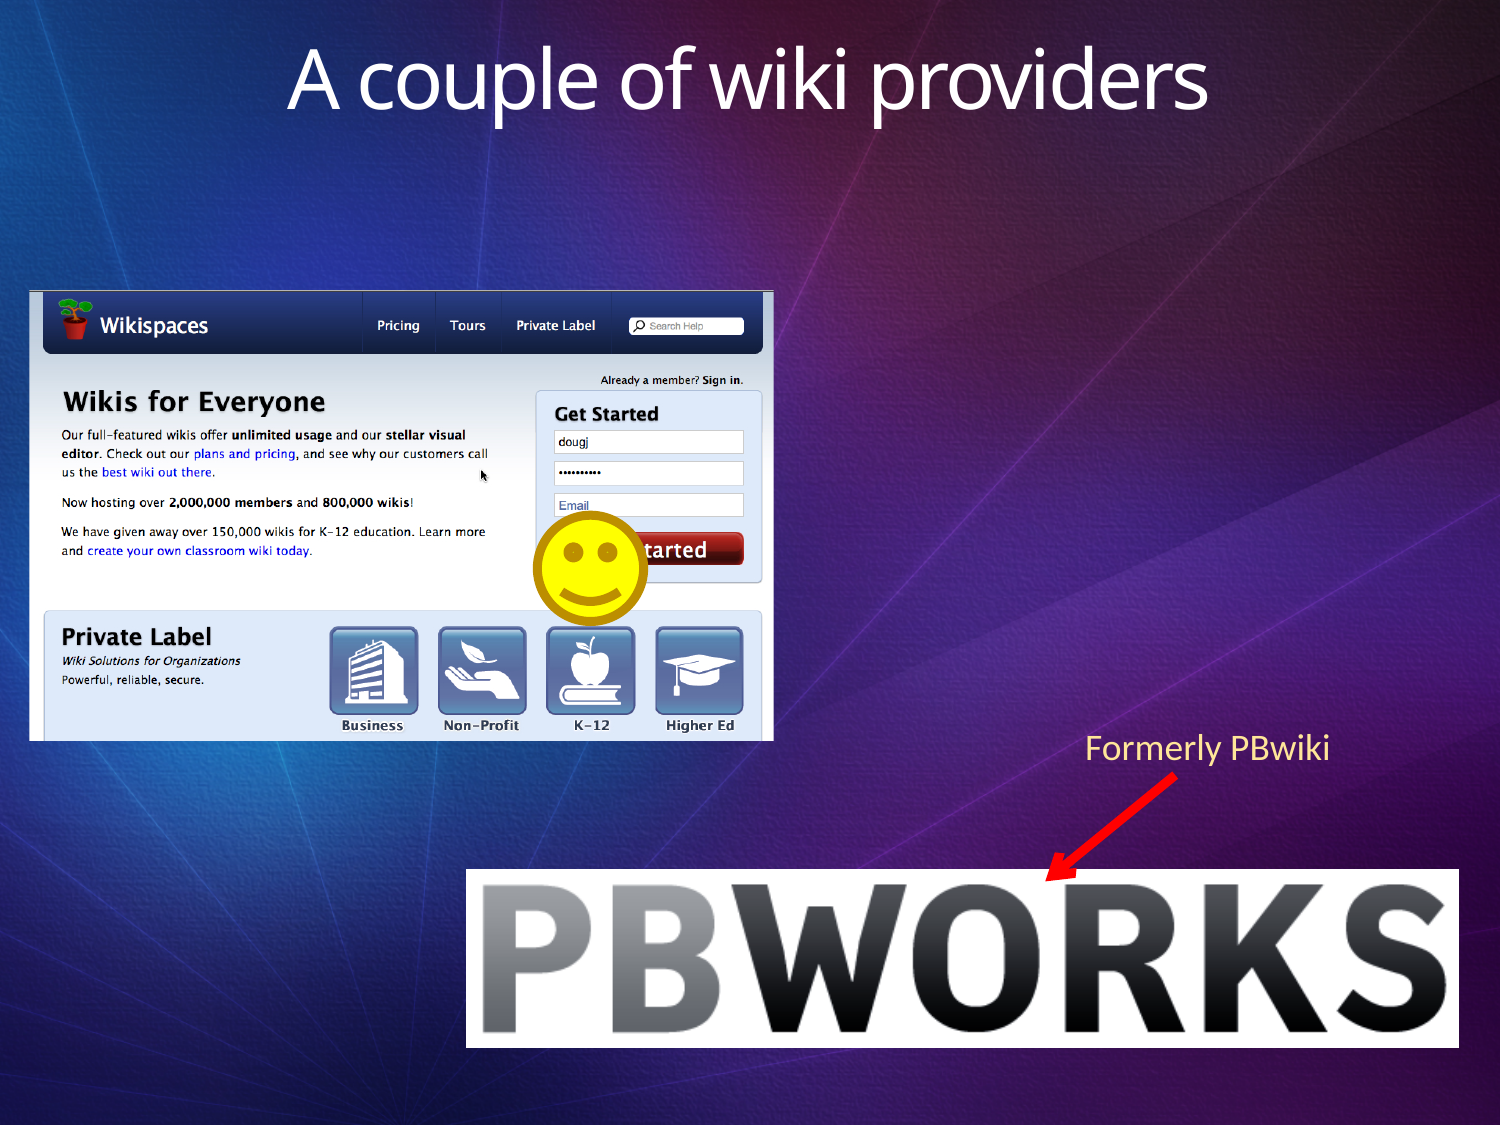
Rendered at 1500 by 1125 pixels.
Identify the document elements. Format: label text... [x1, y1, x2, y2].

picture [0, 0, 1500, 1125]
text_box Formerly PBwiki [1070, 715, 1346, 776]
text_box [1045, 774, 1176, 882]
title A couple of wiki providers [62, 37, 1438, 129]
